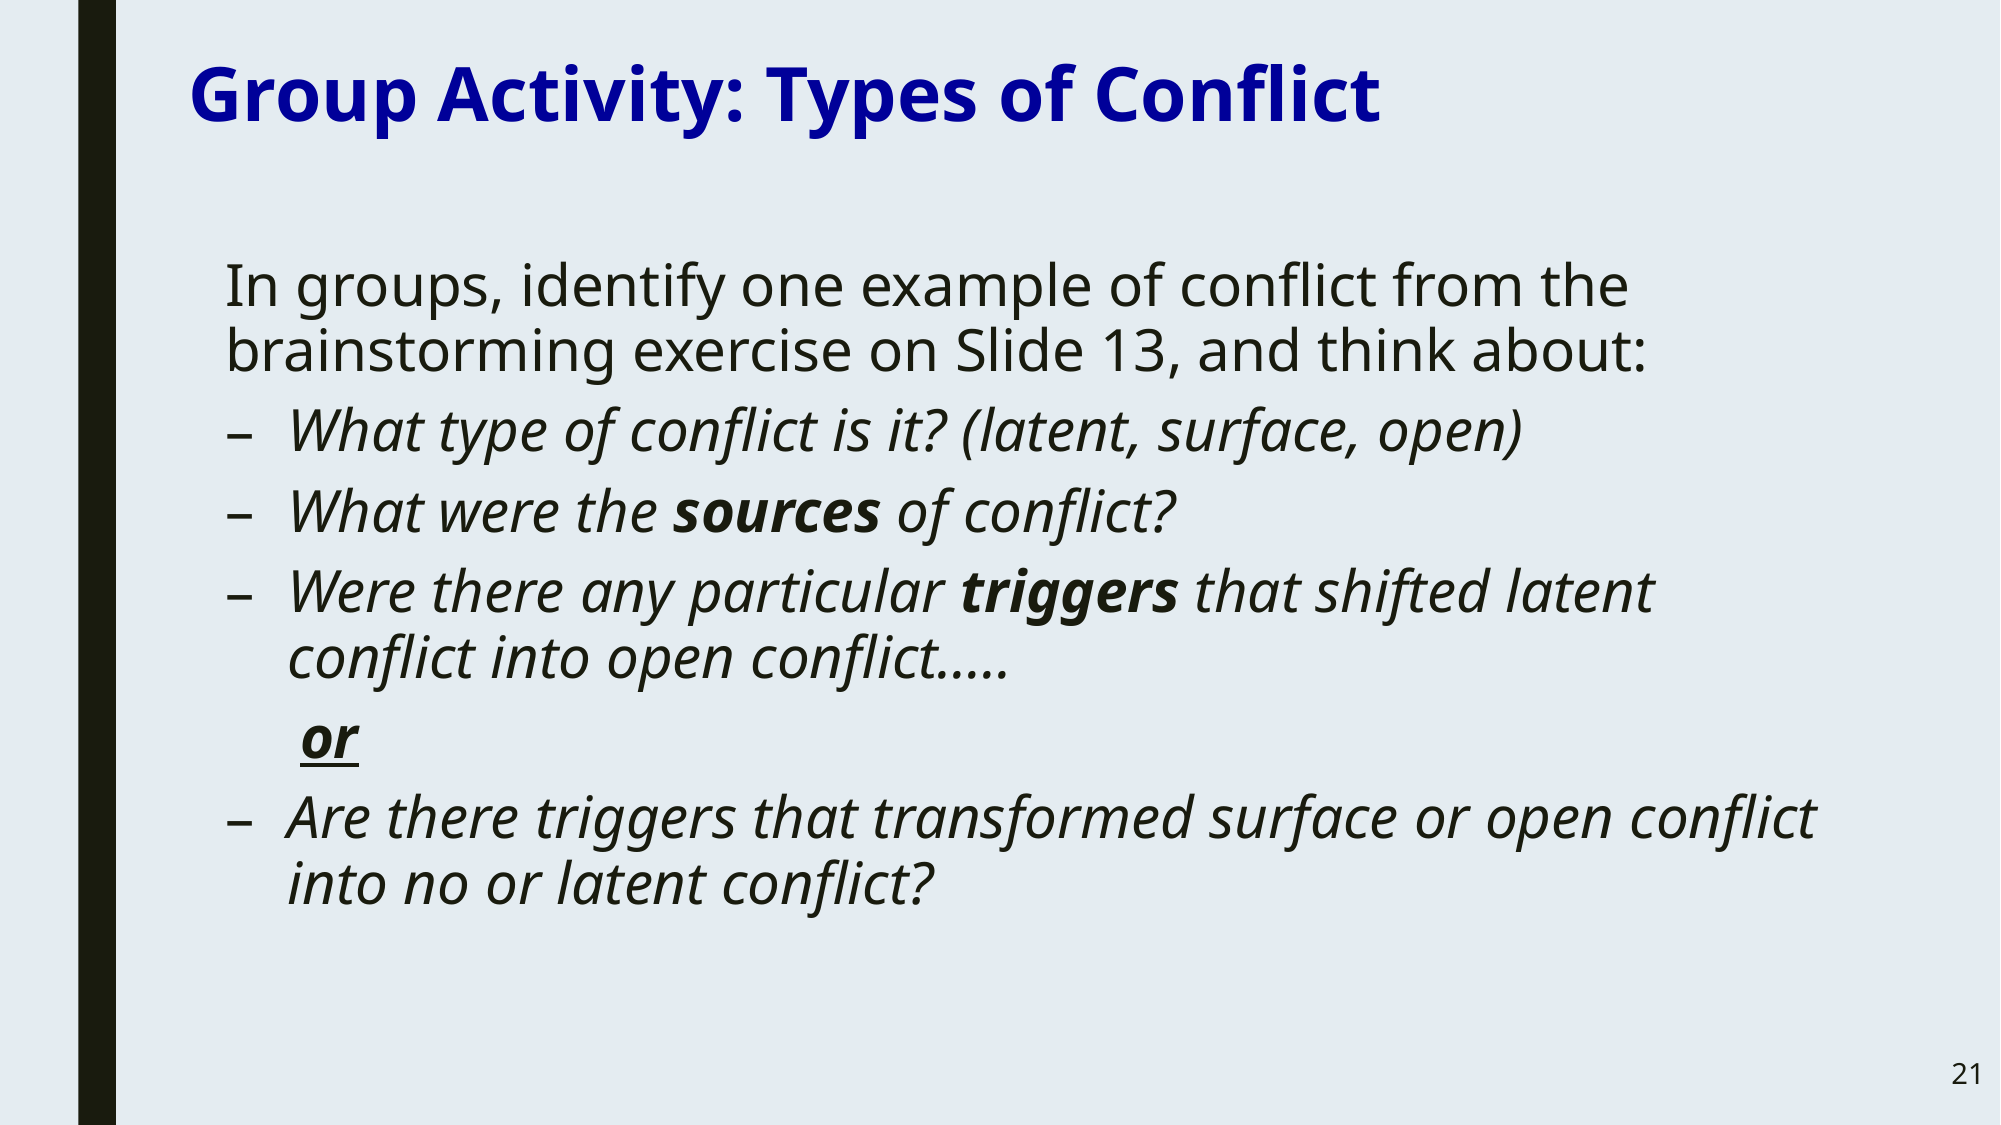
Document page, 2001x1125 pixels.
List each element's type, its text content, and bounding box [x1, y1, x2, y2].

list In groups, identify one example of conflict from the brainstorming exercise on Slide 13, and think about: What type of conflict is it? (latent, surface, open) What were the sources of conflict? Were there any particular triggers that shifted latent conflict into open conflict….. or Are there triggers that transformed surface or open conflict into no or latent conflict? [210, 246, 1863, 942]
slide_number 21 [1884, 1024, 2000, 1125]
title Group Activity: Types of Conflict [173, 50, 1899, 163]
